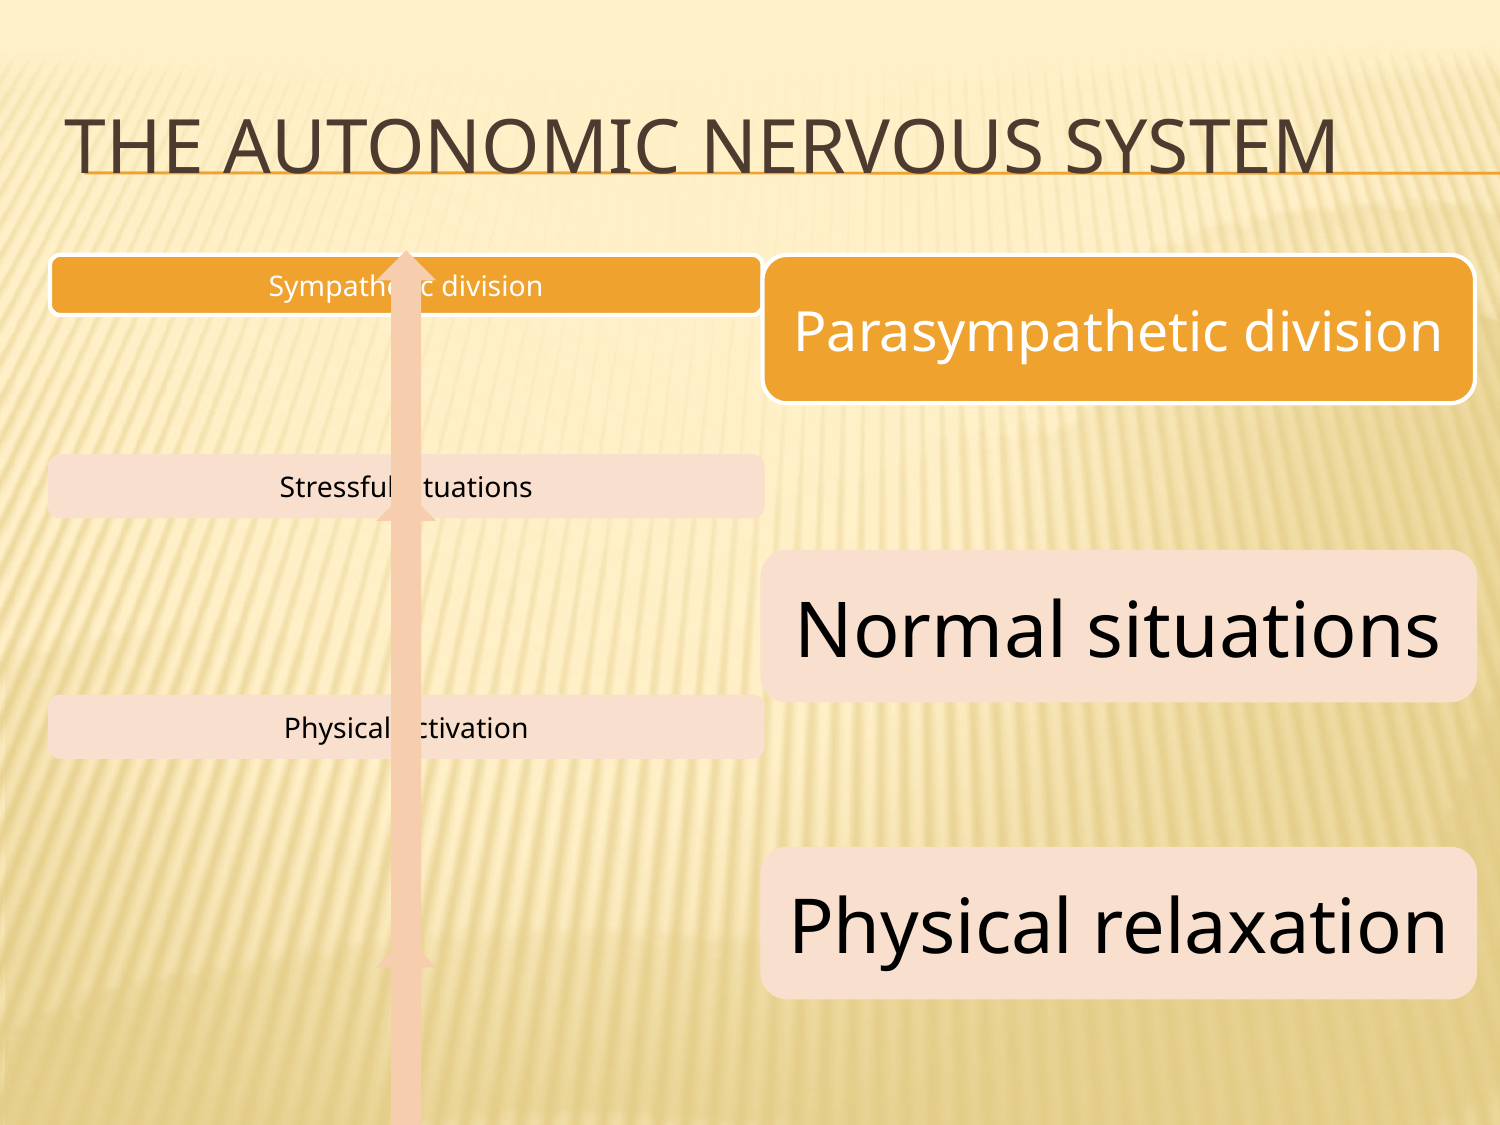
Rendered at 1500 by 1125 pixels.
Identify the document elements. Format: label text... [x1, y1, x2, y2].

title The Autonomic Nervous System [50, 75, 1475, 213]
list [49, 254, 1476, 998]
